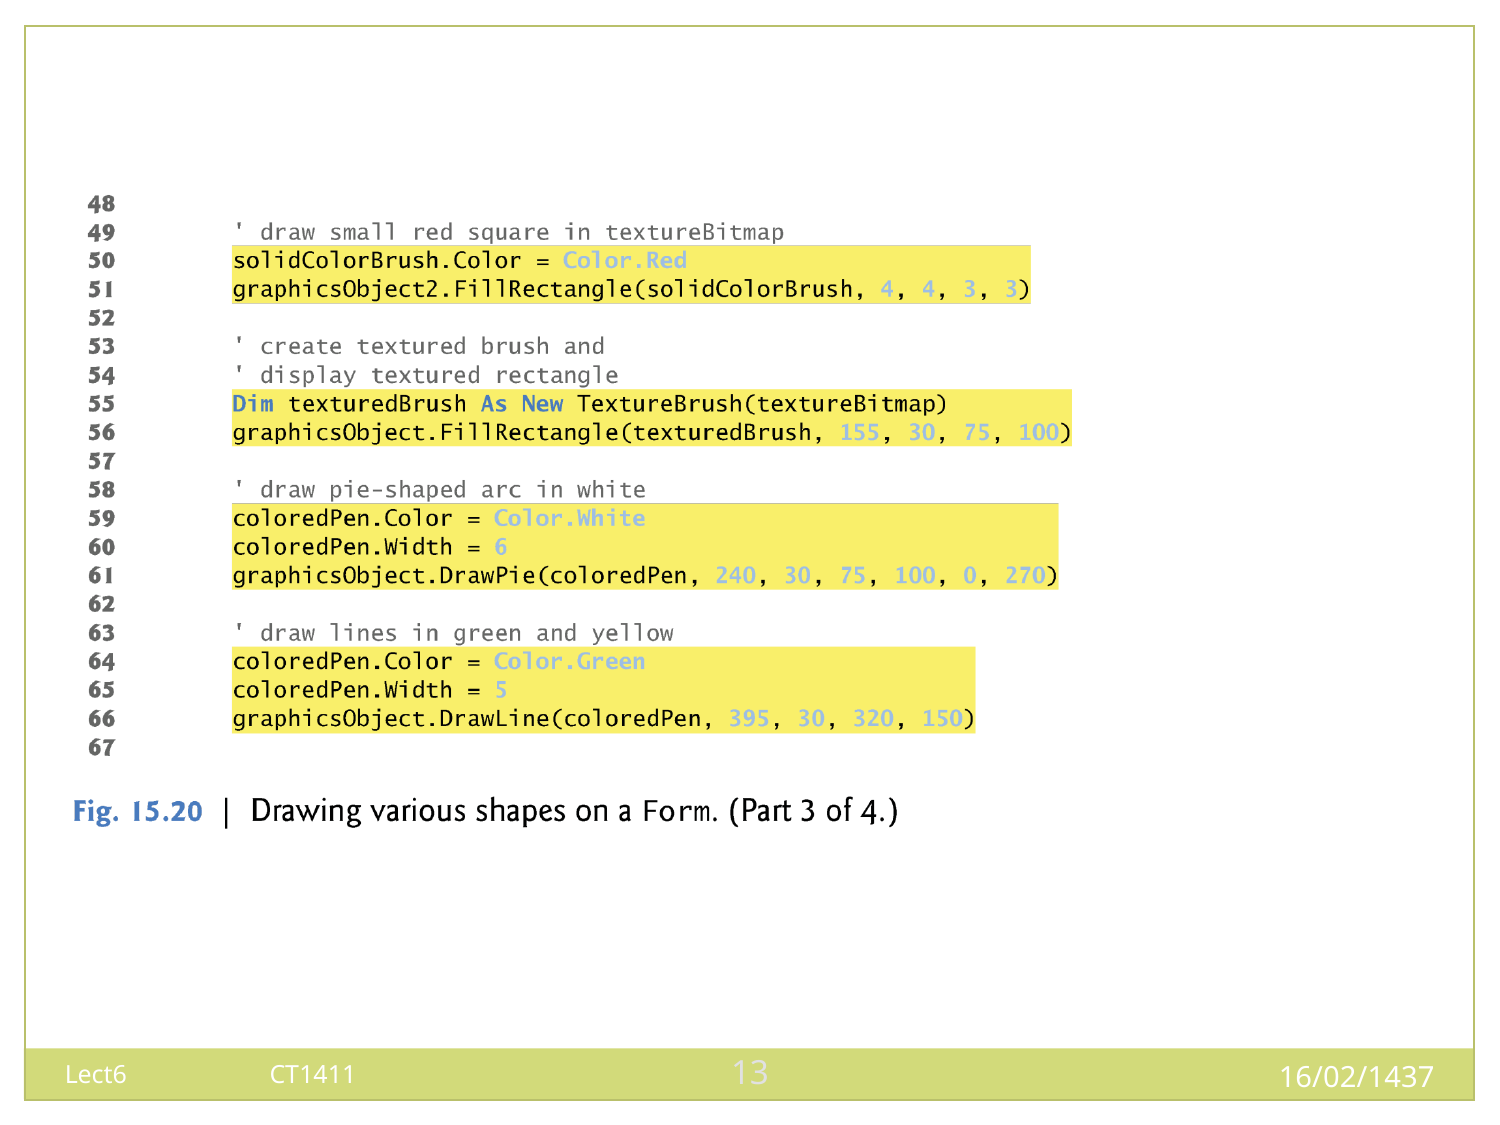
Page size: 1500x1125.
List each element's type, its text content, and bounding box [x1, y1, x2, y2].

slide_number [950, 1050, 1450, 1111]
footer Lect6 CT1411 [50, 1051, 638, 1112]
slide_number 13 [699, 1037, 800, 1110]
picture [0, 106, 1500, 1018]
